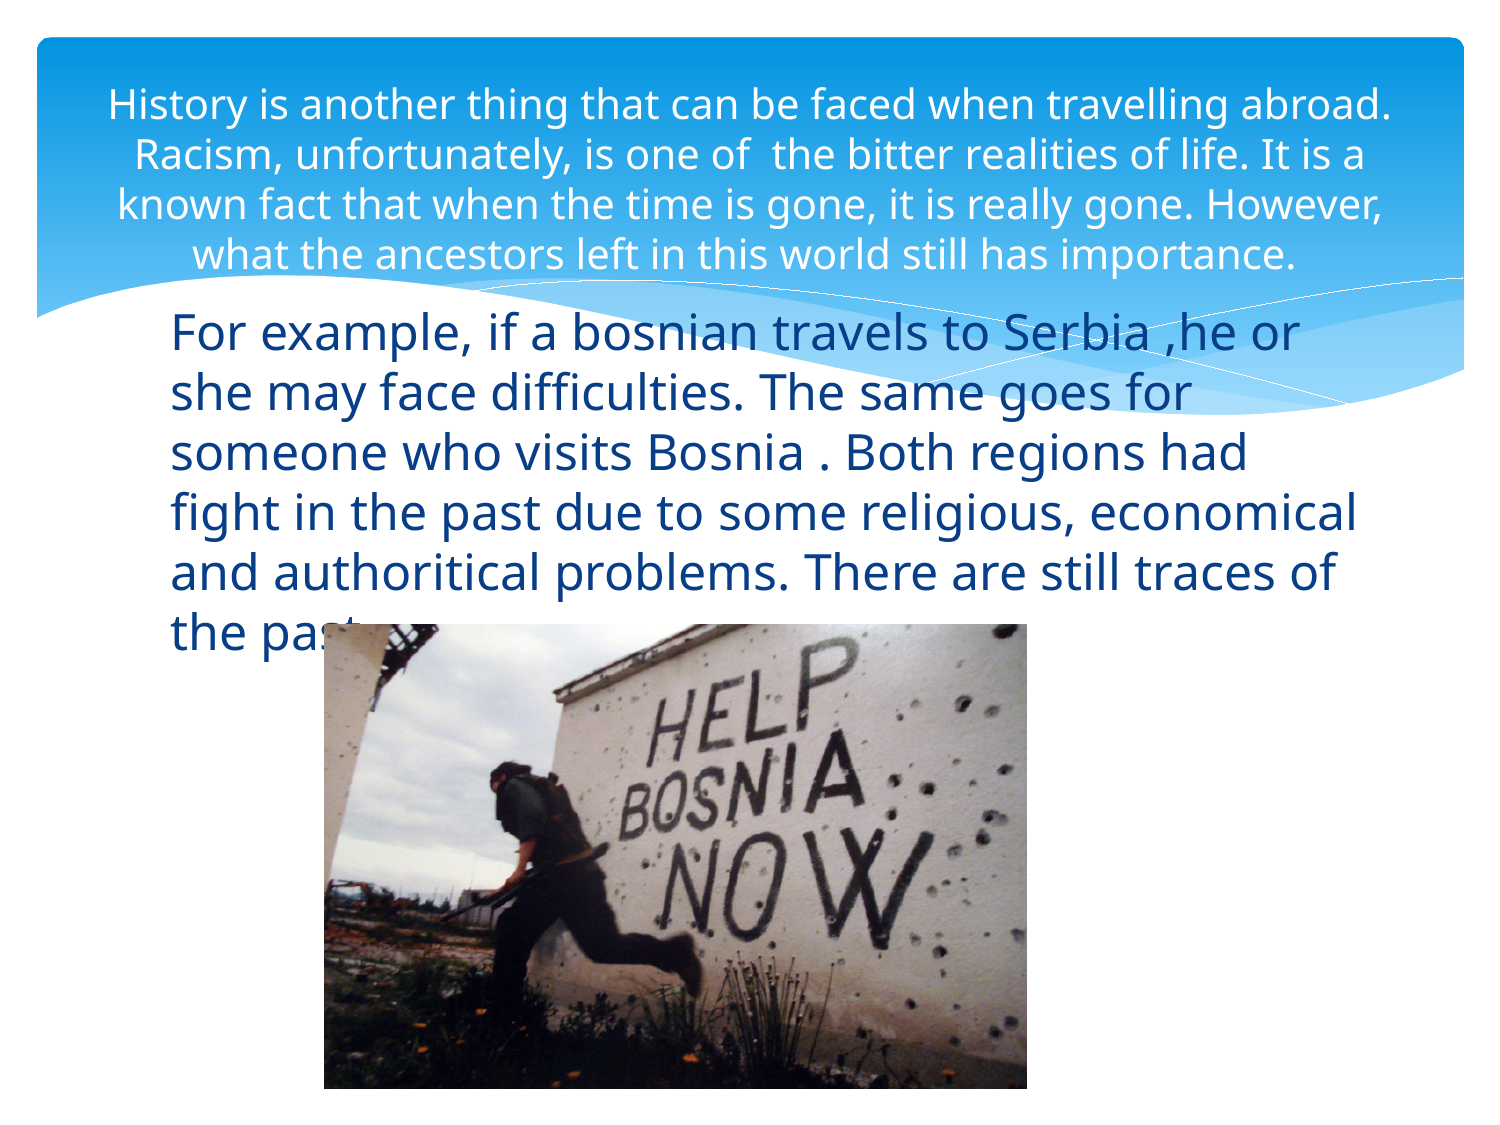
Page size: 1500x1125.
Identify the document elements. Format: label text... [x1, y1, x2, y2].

title History is another thing that can be faced when travelling abroad. Racism, unfortunately, is one of the bitter realities of life. It is a known fact that when the time is gone, it is really gone. However, what the ancestors left in this world still has importance. [75, 55, 1425, 300]
picture [324, 624, 1027, 1089]
list For example, if a bosnian travels to Serbia ,he or she may face difficulties. The same goes for someone who visits Bosnia . Both regions had fight in the past due to some religious, economical and authoritical problems. There are still traces of the past [155, 300, 1375, 617]
